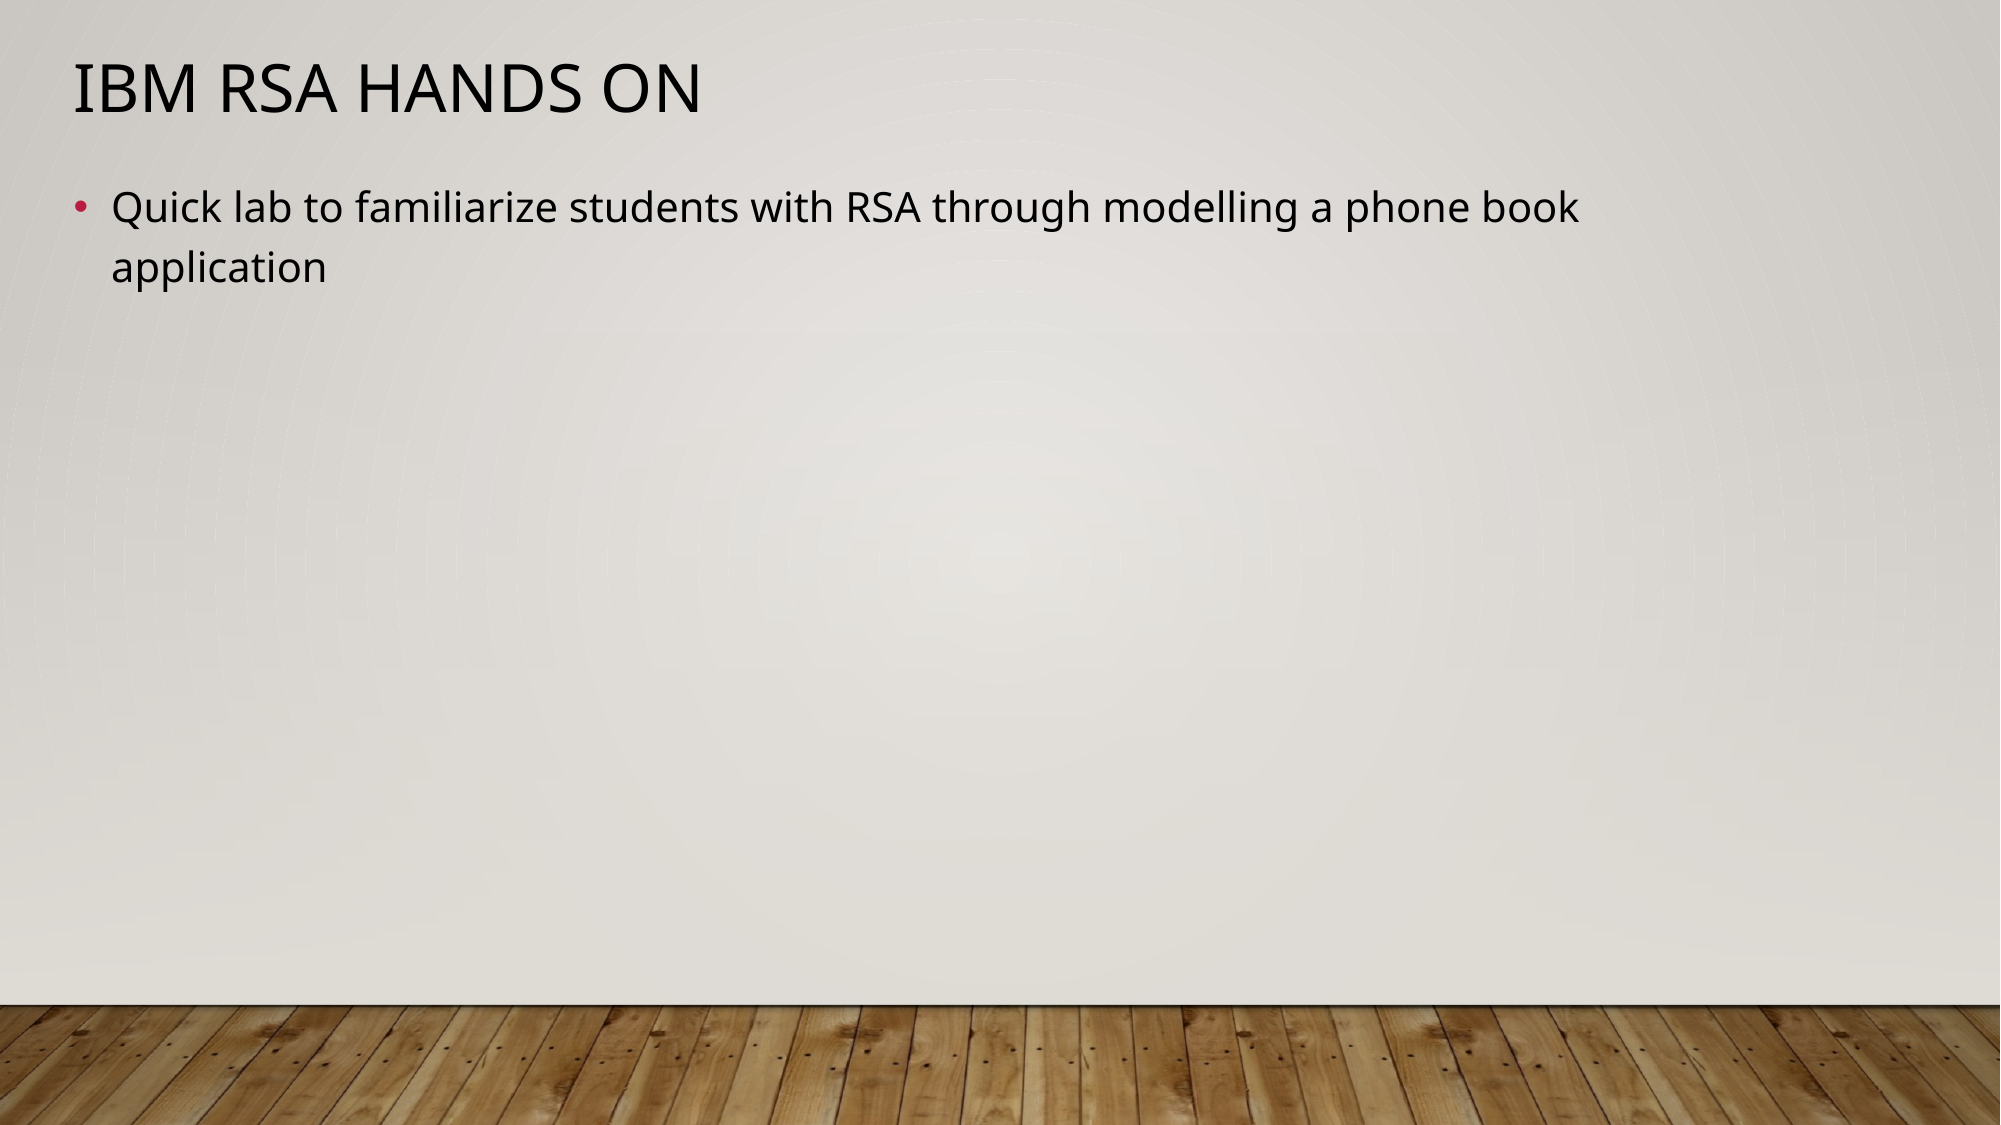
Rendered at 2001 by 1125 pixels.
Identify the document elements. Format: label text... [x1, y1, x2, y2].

list Quick lab to familiarize students with RSA through modelling a phone book application [58, 163, 1634, 730]
title IBM RSA hands on [58, 47, 1634, 163]
picture [0, 1005, 2000, 1125]
